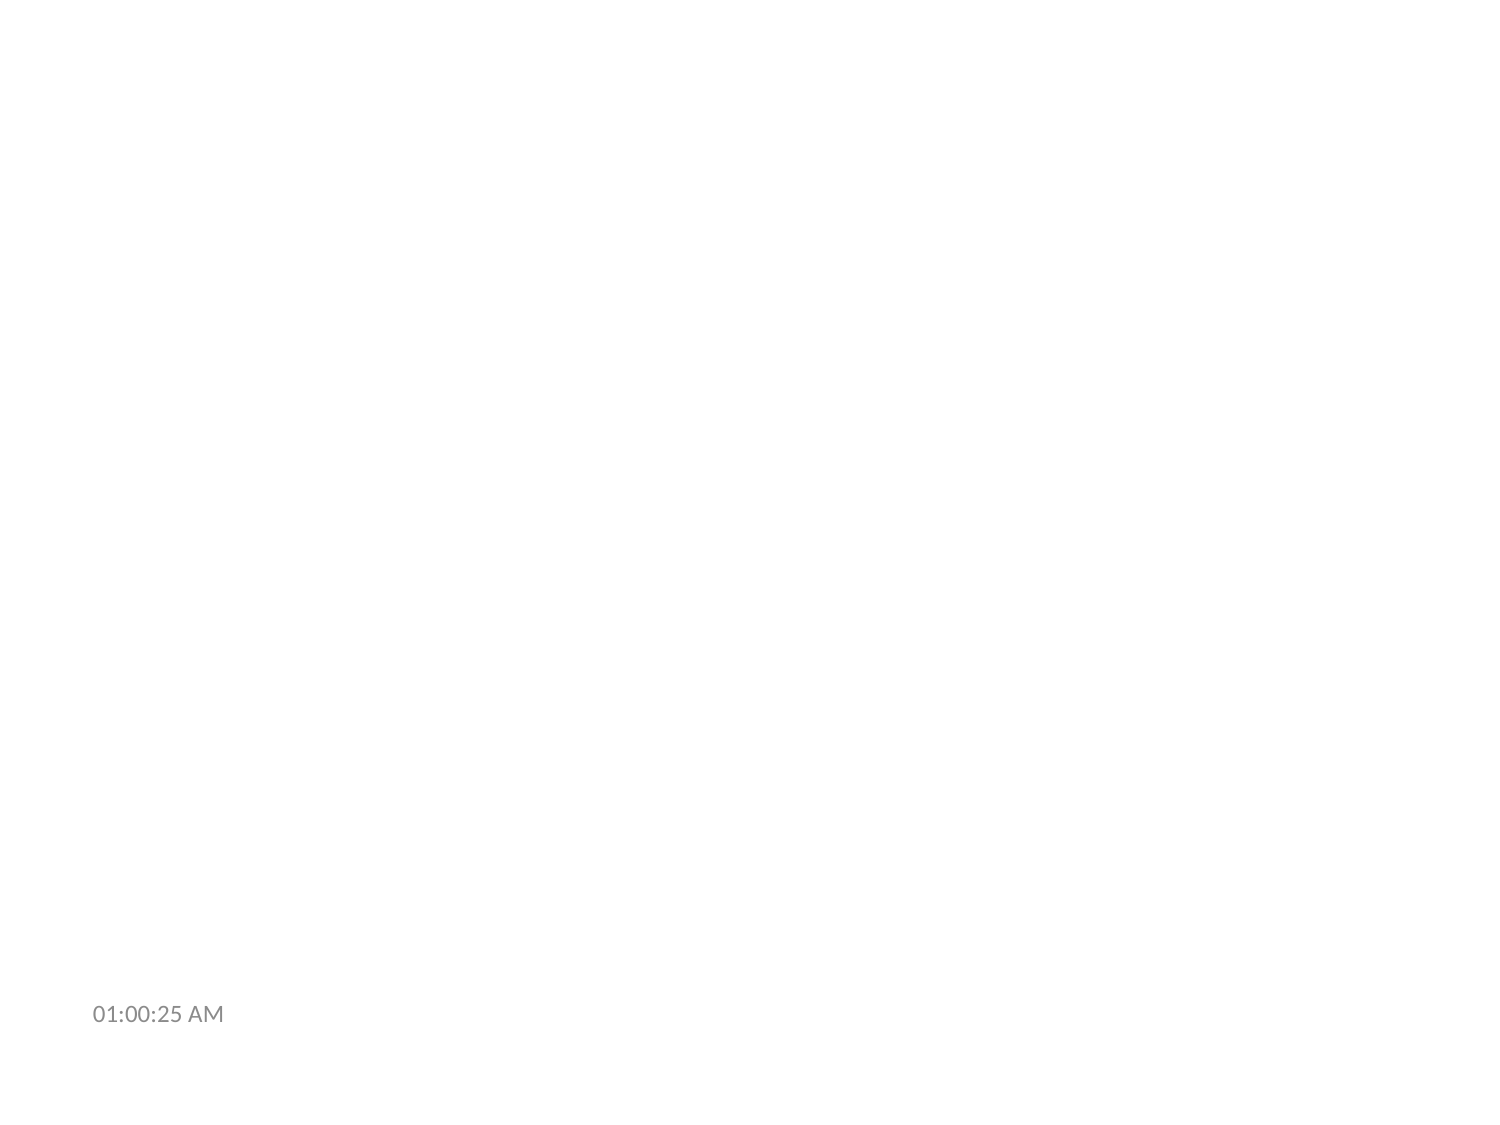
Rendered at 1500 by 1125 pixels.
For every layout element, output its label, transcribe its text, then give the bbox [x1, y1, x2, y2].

text_box 3:35:09 PM [77, 982, 428, 1043]
